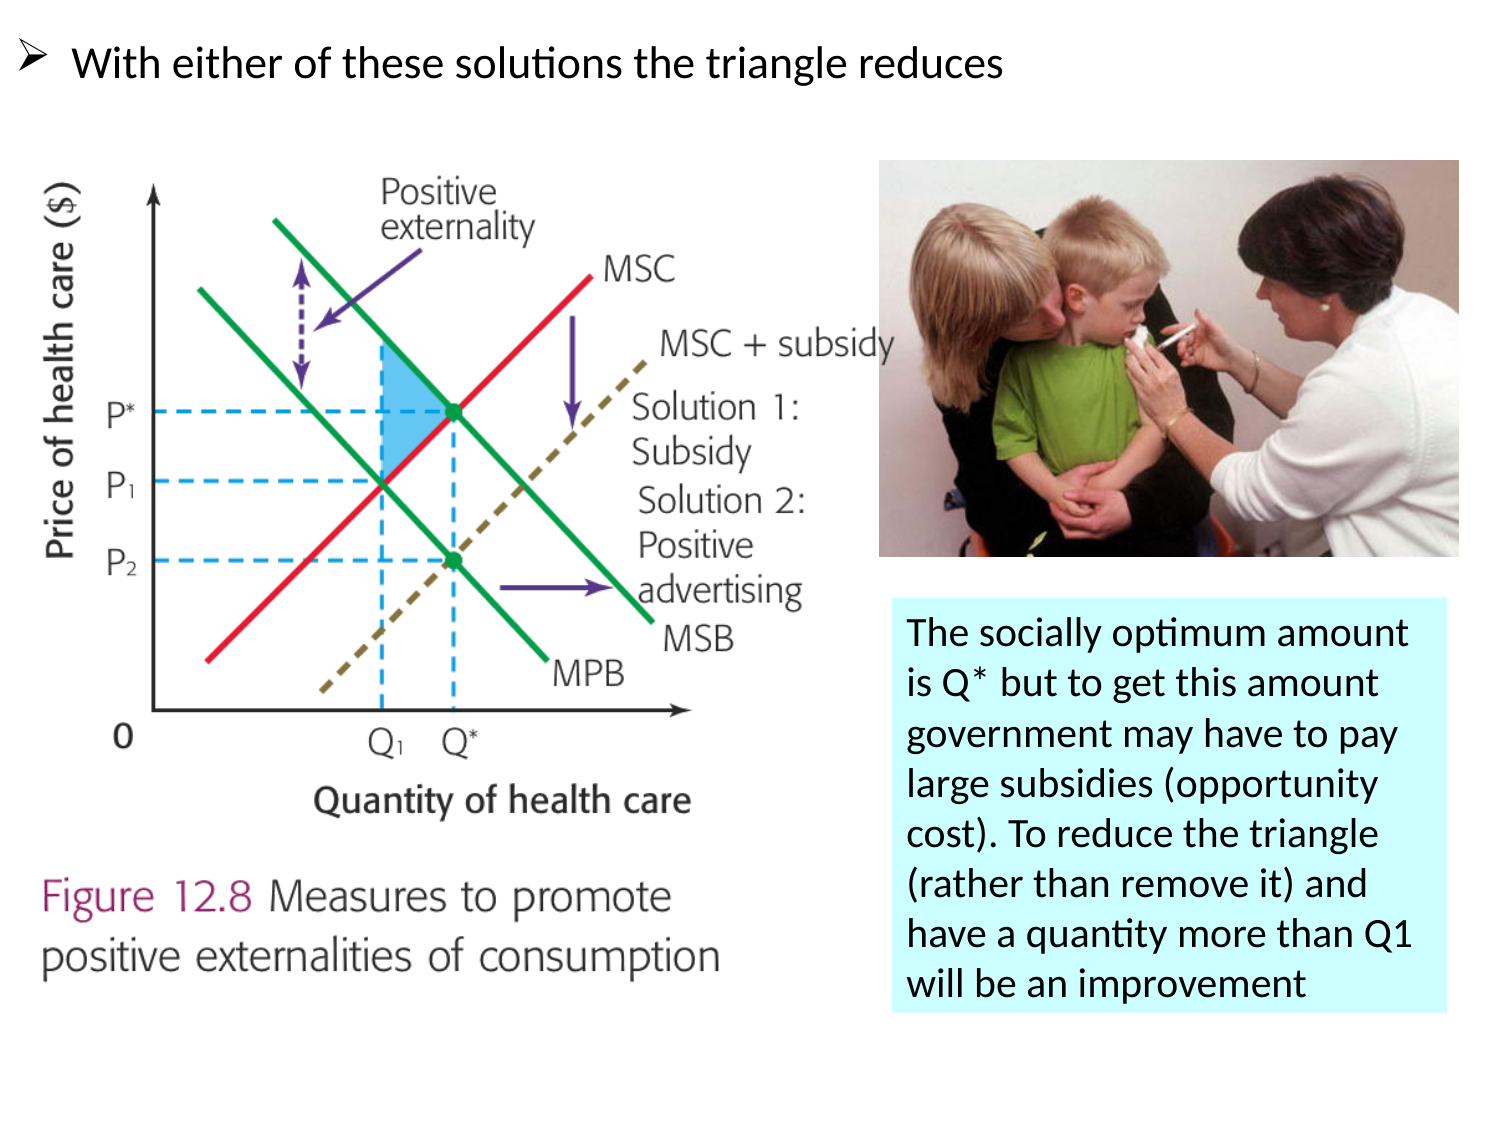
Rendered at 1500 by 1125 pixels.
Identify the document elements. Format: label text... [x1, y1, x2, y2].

list With either of these solutions the triangle reduces [0, 25, 1350, 988]
picture [40, 160, 1459, 1021]
text_box The socially optimum amount is Q* but to get this amount government may have to pay large subsidies (opportunity cost). To reduce the triangle (rather than remove it) and have a quantity more than Q1 will be an improvement [900, 597, 1447, 1013]
